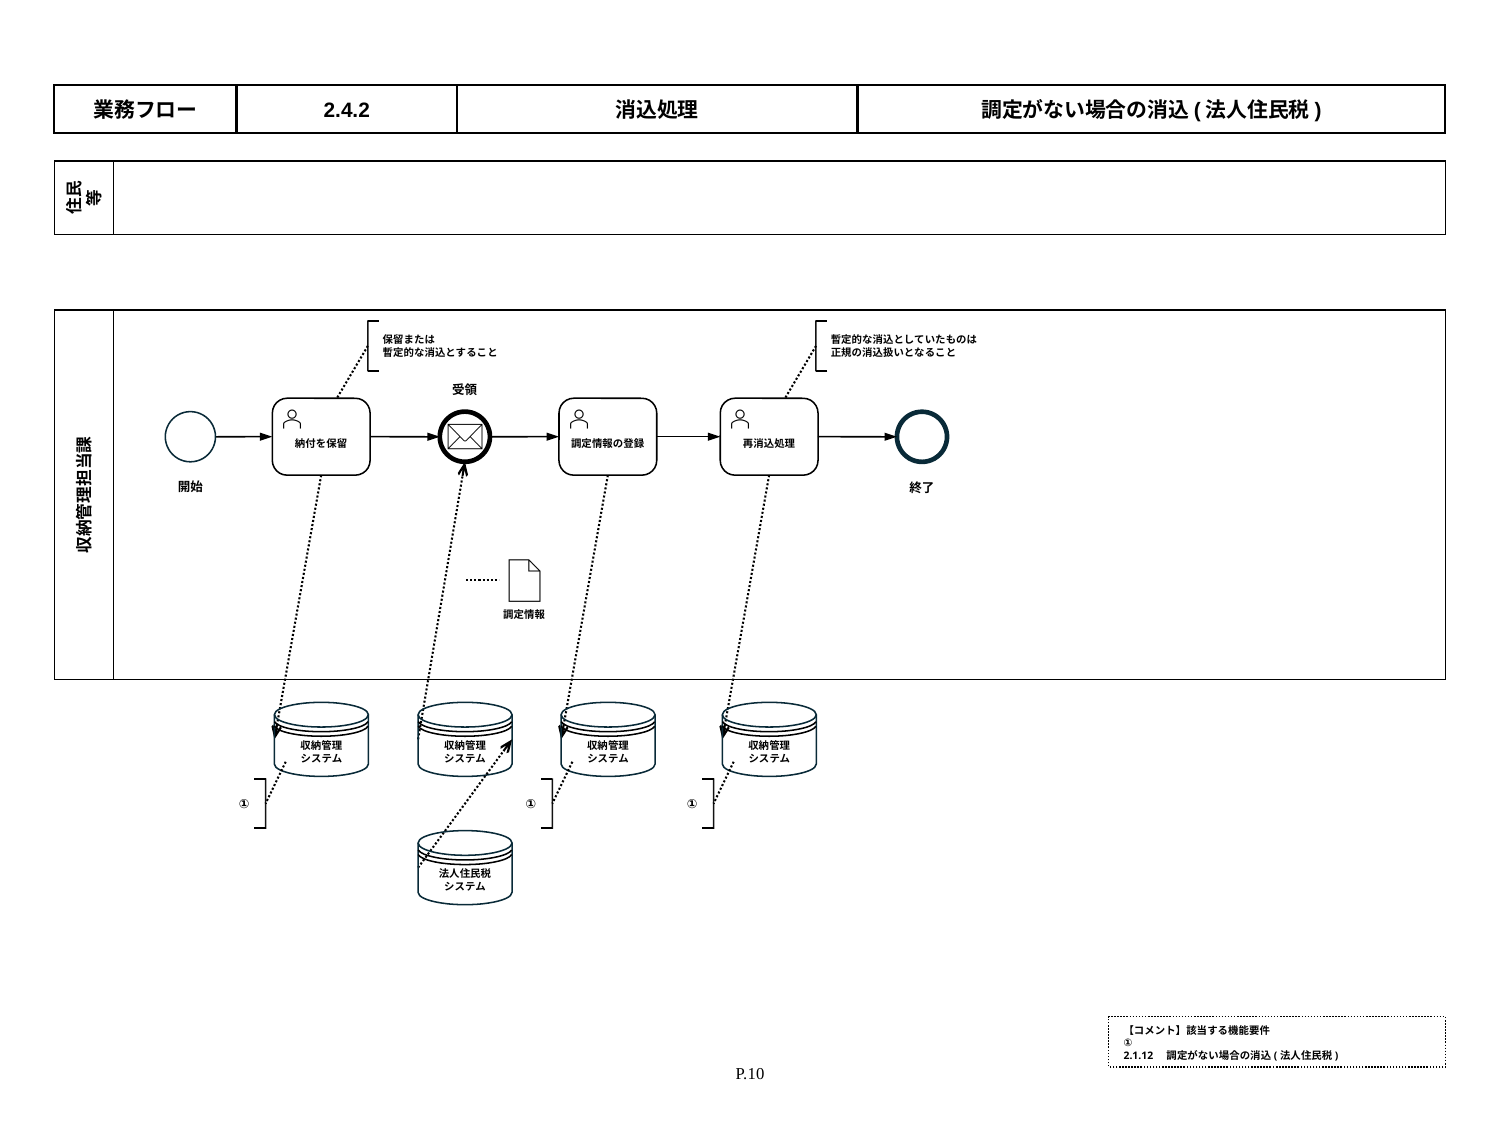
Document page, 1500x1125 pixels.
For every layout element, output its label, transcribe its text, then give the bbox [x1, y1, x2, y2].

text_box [439, 411, 491, 463]
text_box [784, 320, 1059, 399]
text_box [448, 777, 464, 829]
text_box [417, 830, 513, 906]
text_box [719, 397, 819, 476]
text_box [271, 397, 371, 476]
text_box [53, 84, 1447, 134]
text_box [336, 320, 611, 399]
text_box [53, 160, 1447, 236]
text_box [442, 554, 606, 648]
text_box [558, 397, 658, 476]
text_box 【コメント】該当する機能要件 ① 2.1.12 調定がない場合の消込(法人住民税) [1107, 1015, 1447, 1068]
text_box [466, 761, 573, 829]
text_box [273, 701, 369, 777]
slide_number P.10 [581, 1042, 919, 1103]
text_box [721, 701, 817, 777]
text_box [560, 701, 656, 777]
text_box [417, 701, 513, 777]
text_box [609, 761, 735, 829]
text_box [53, 309, 1447, 681]
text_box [161, 761, 287, 829]
